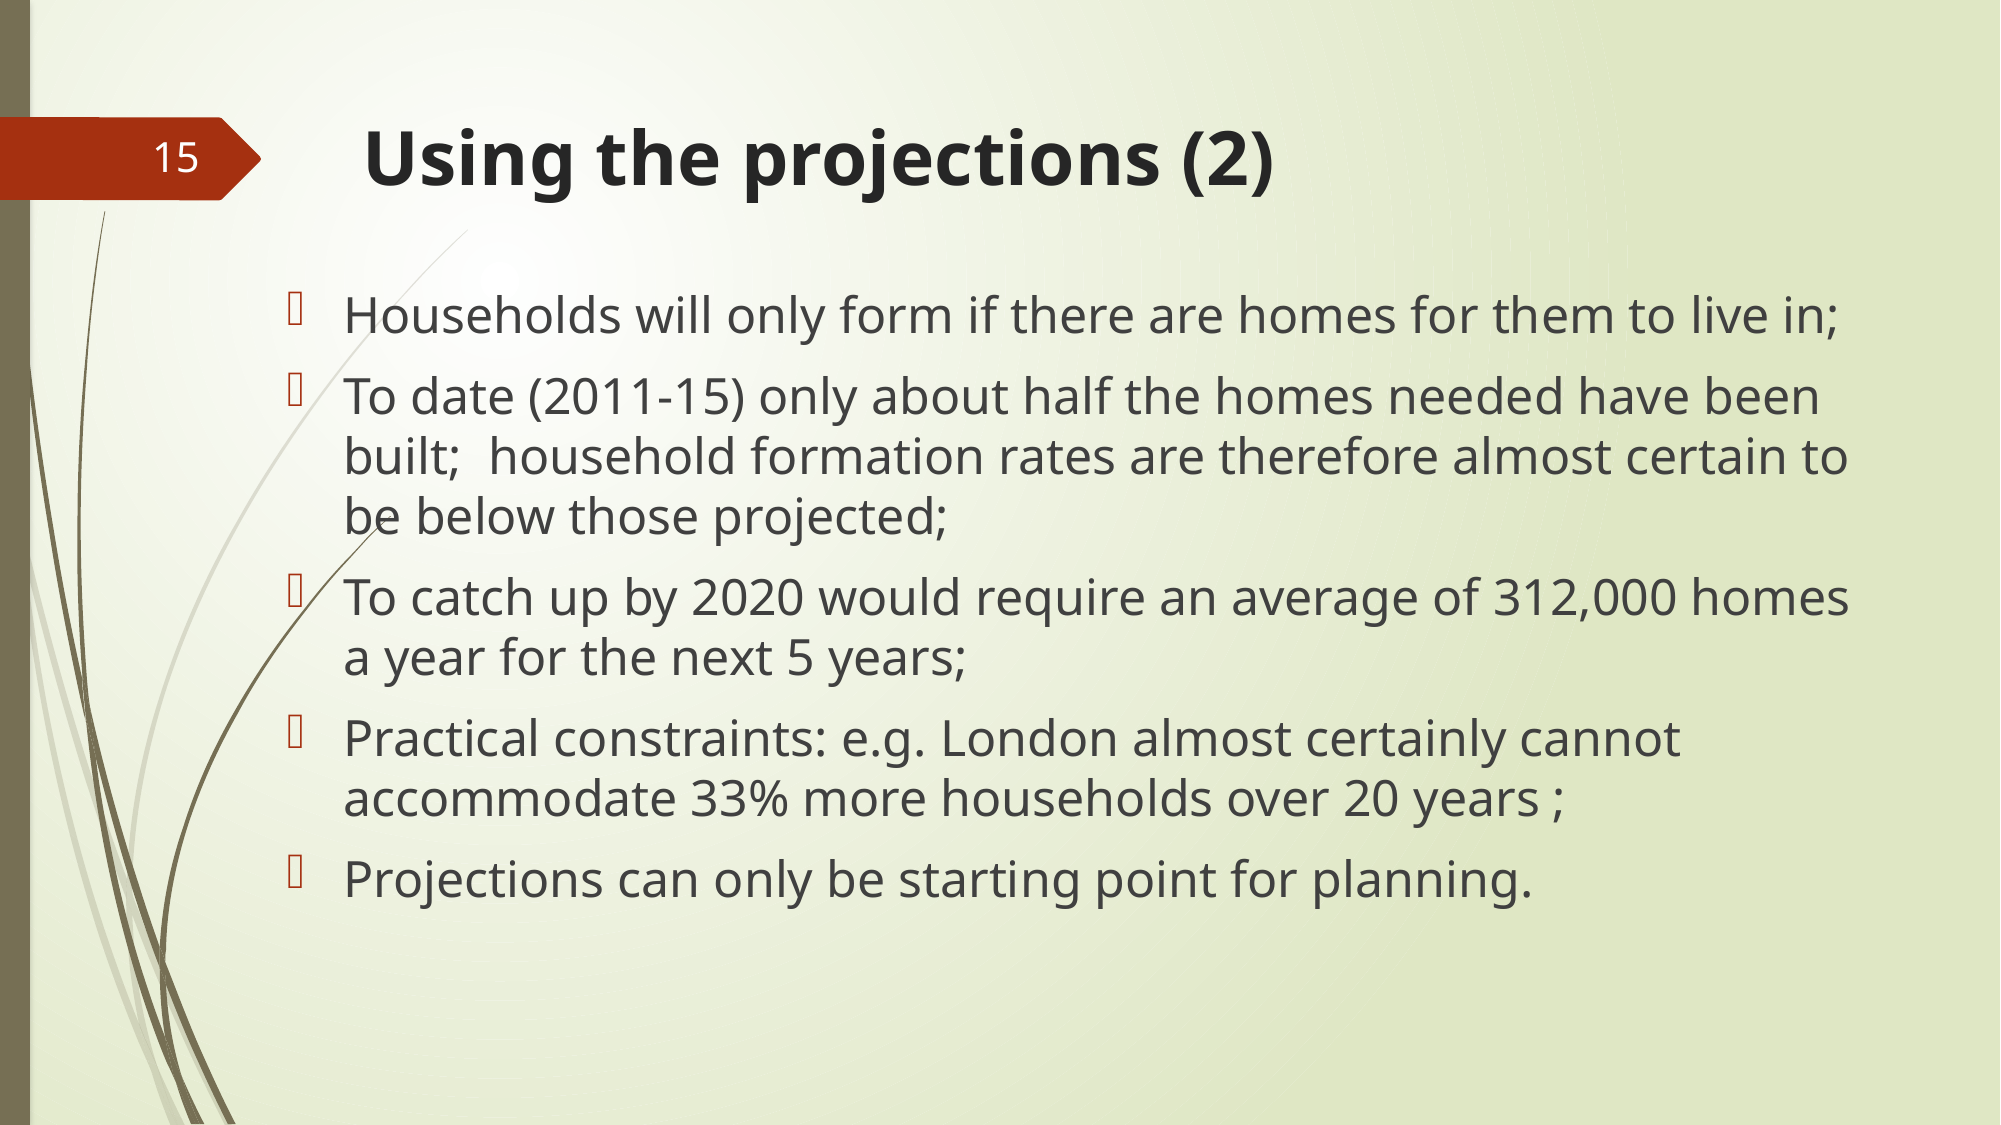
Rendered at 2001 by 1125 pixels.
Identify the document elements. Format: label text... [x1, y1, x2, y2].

slide_number 15 [87, 129, 216, 190]
list Households will only form if there are homes for them to live in; To date (2011-15) only about half the homes needed have been built; household formation rates are therefore almost certain to be below those projected; To catch up by 2020 would require an average of 312,000 homes a year for the next 5 years; Practical constraints: e.g. London almost certainly cannot accommodate 33% more households over 20 years ; Projections can only be starting point for planning. [271, 276, 1888, 1029]
title Using the projections (2) [348, 102, 1888, 276]
